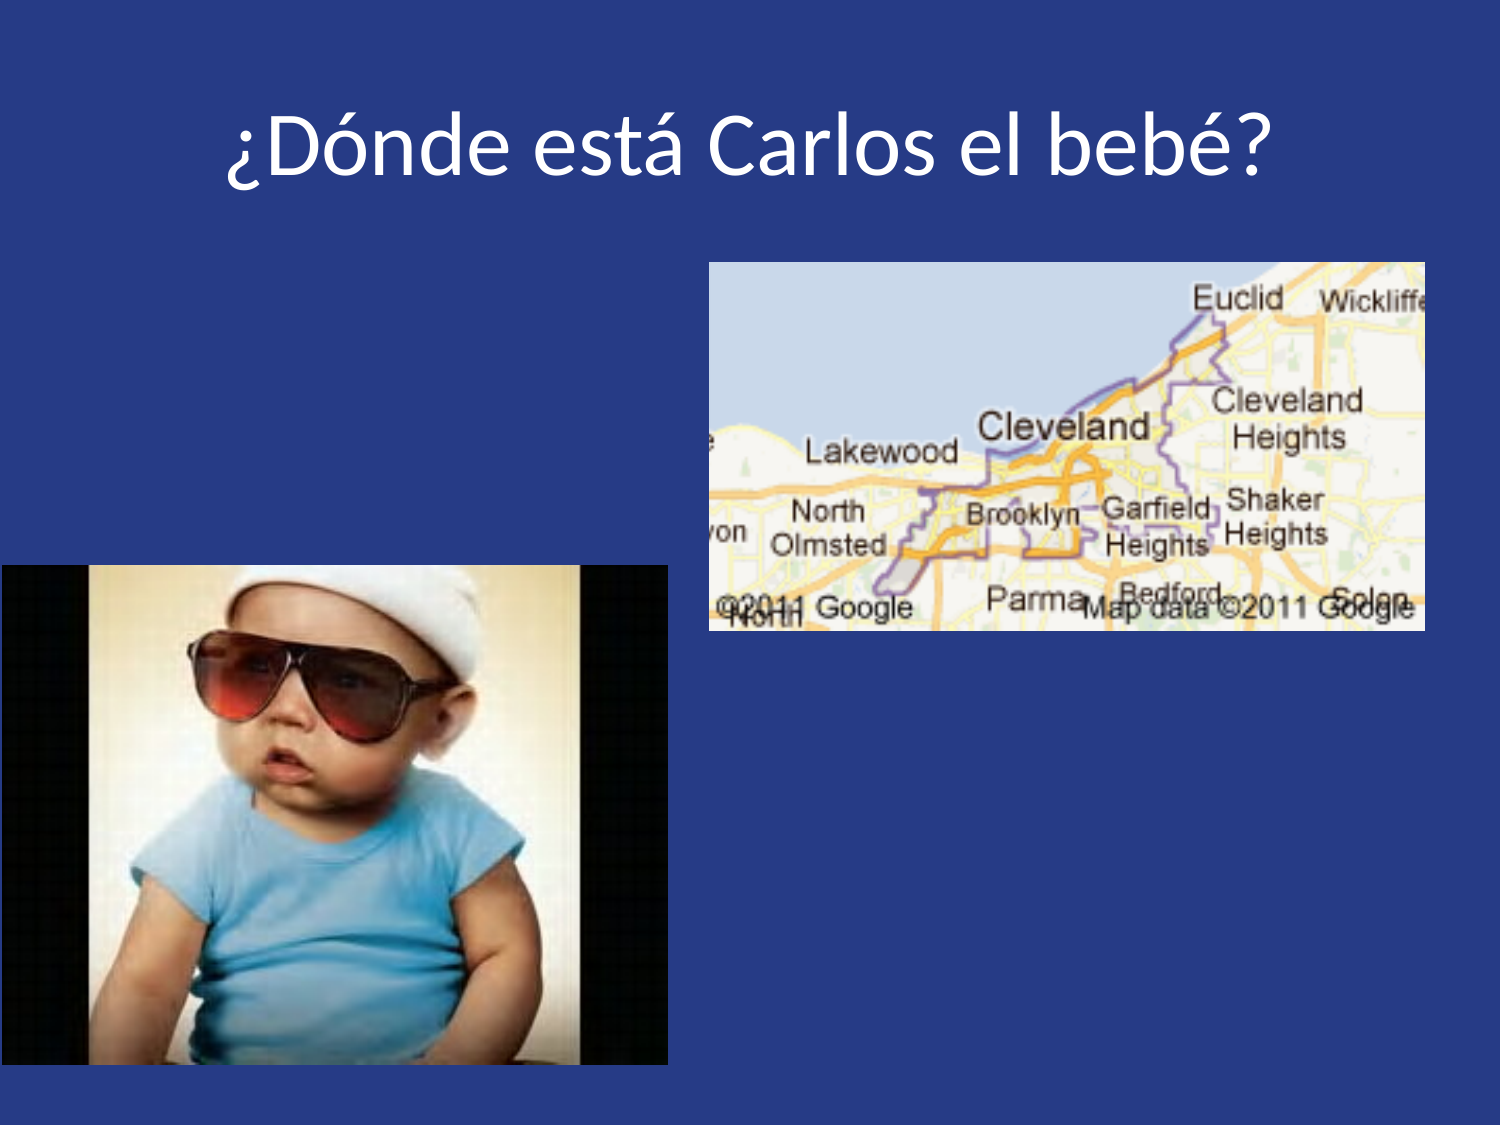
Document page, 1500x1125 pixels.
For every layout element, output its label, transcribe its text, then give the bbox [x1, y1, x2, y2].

picture [709, 262, 1426, 631]
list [0, 565, 790, 1065]
title ¿Dónde está Carlos el bebé? [75, 45, 1425, 233]
